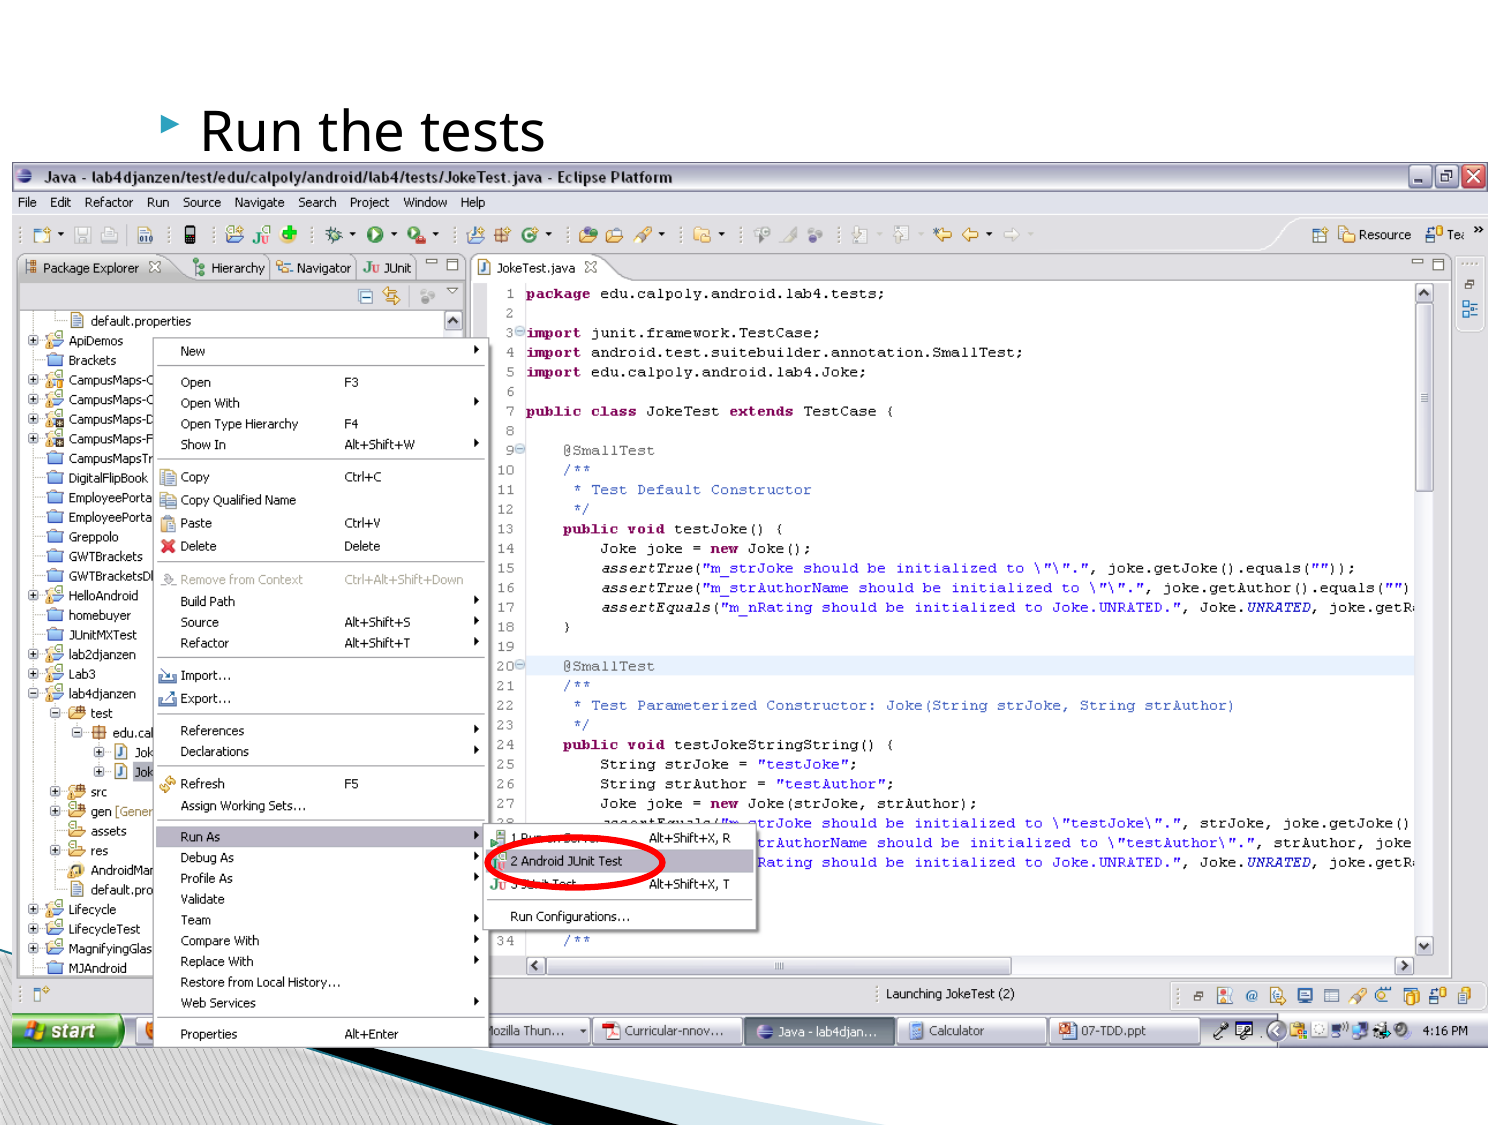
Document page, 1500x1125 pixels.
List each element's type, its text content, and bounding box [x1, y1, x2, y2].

picture [12, 162, 1488, 1048]
list Run the tests [125, 87, 1400, 161]
